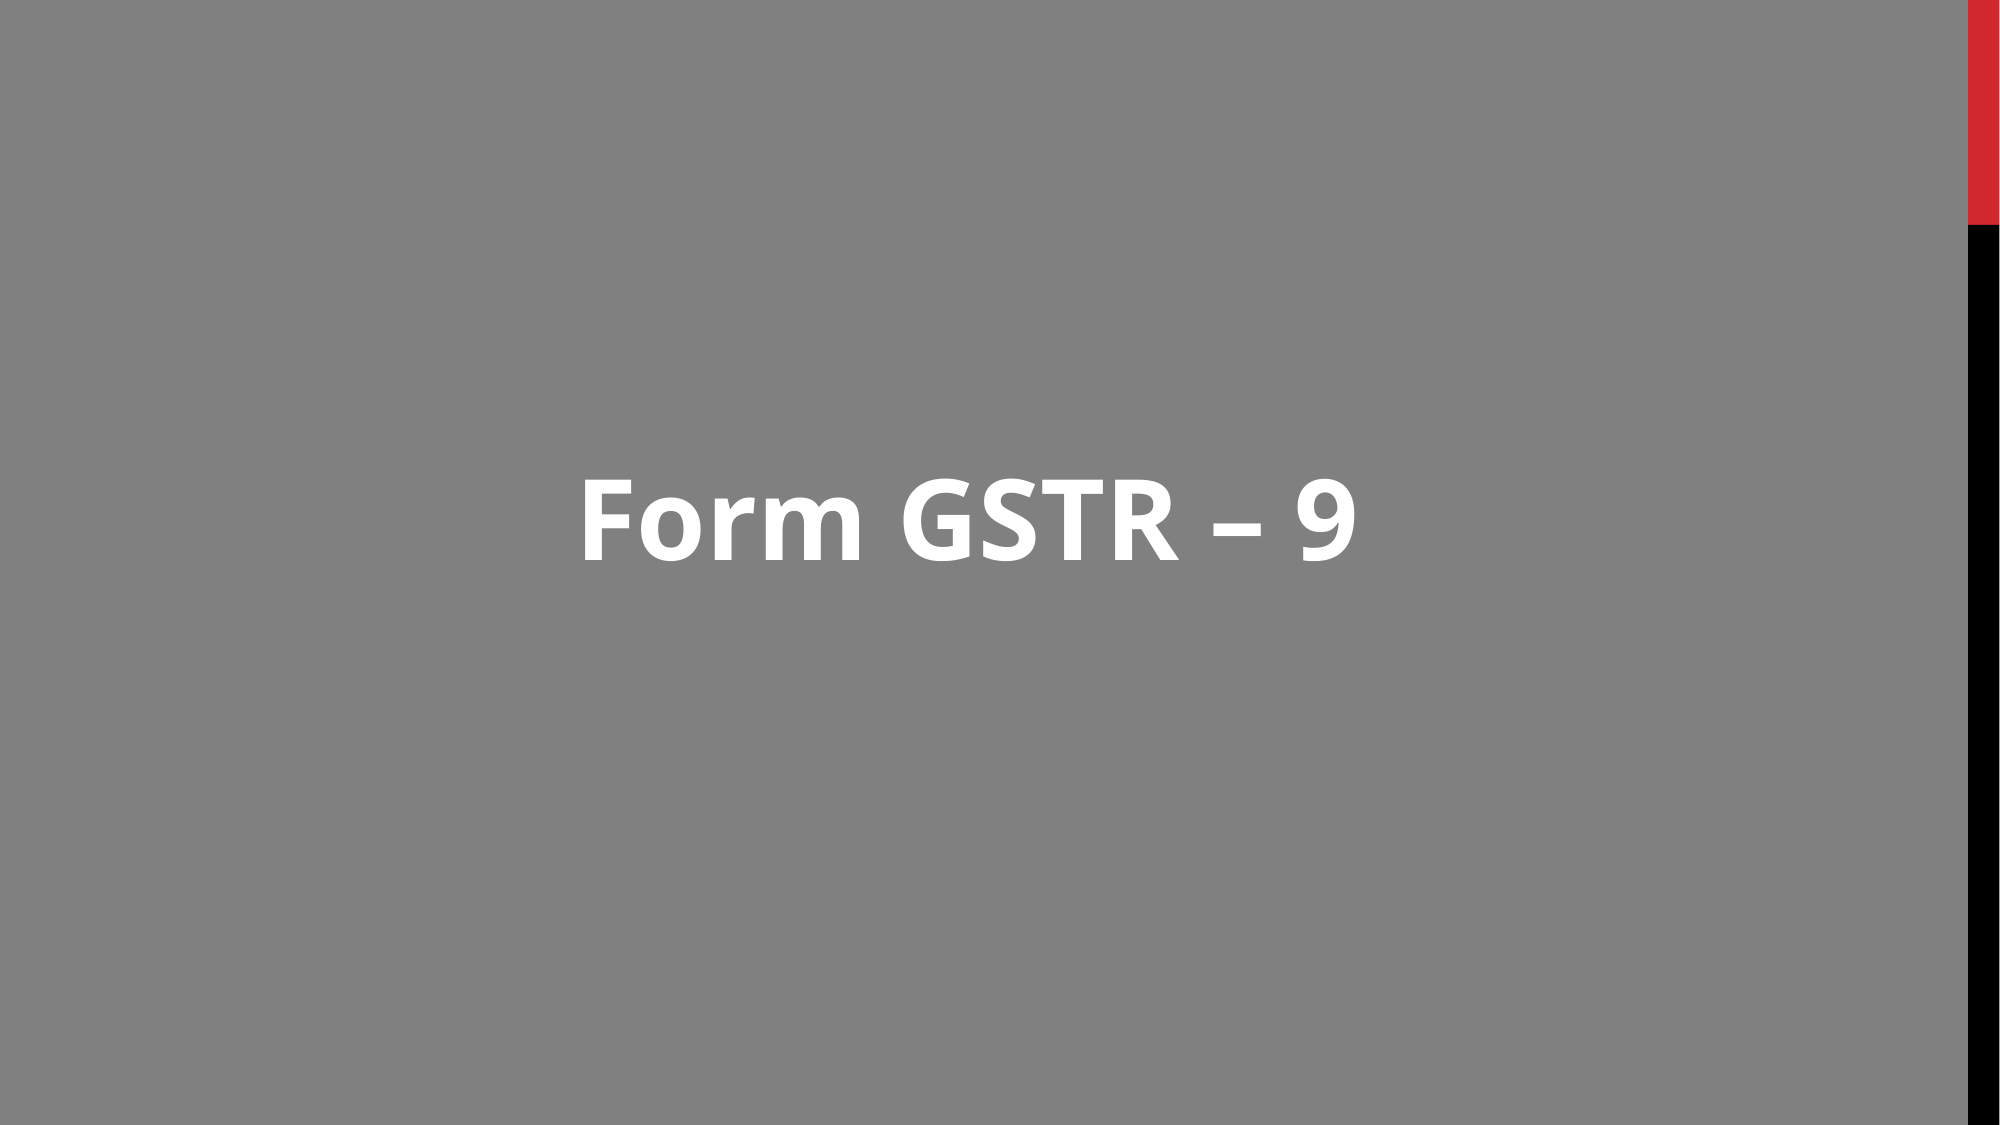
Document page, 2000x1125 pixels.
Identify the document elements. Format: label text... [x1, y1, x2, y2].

text_box Form GSTR – 9 [137, 440, 1827, 590]
